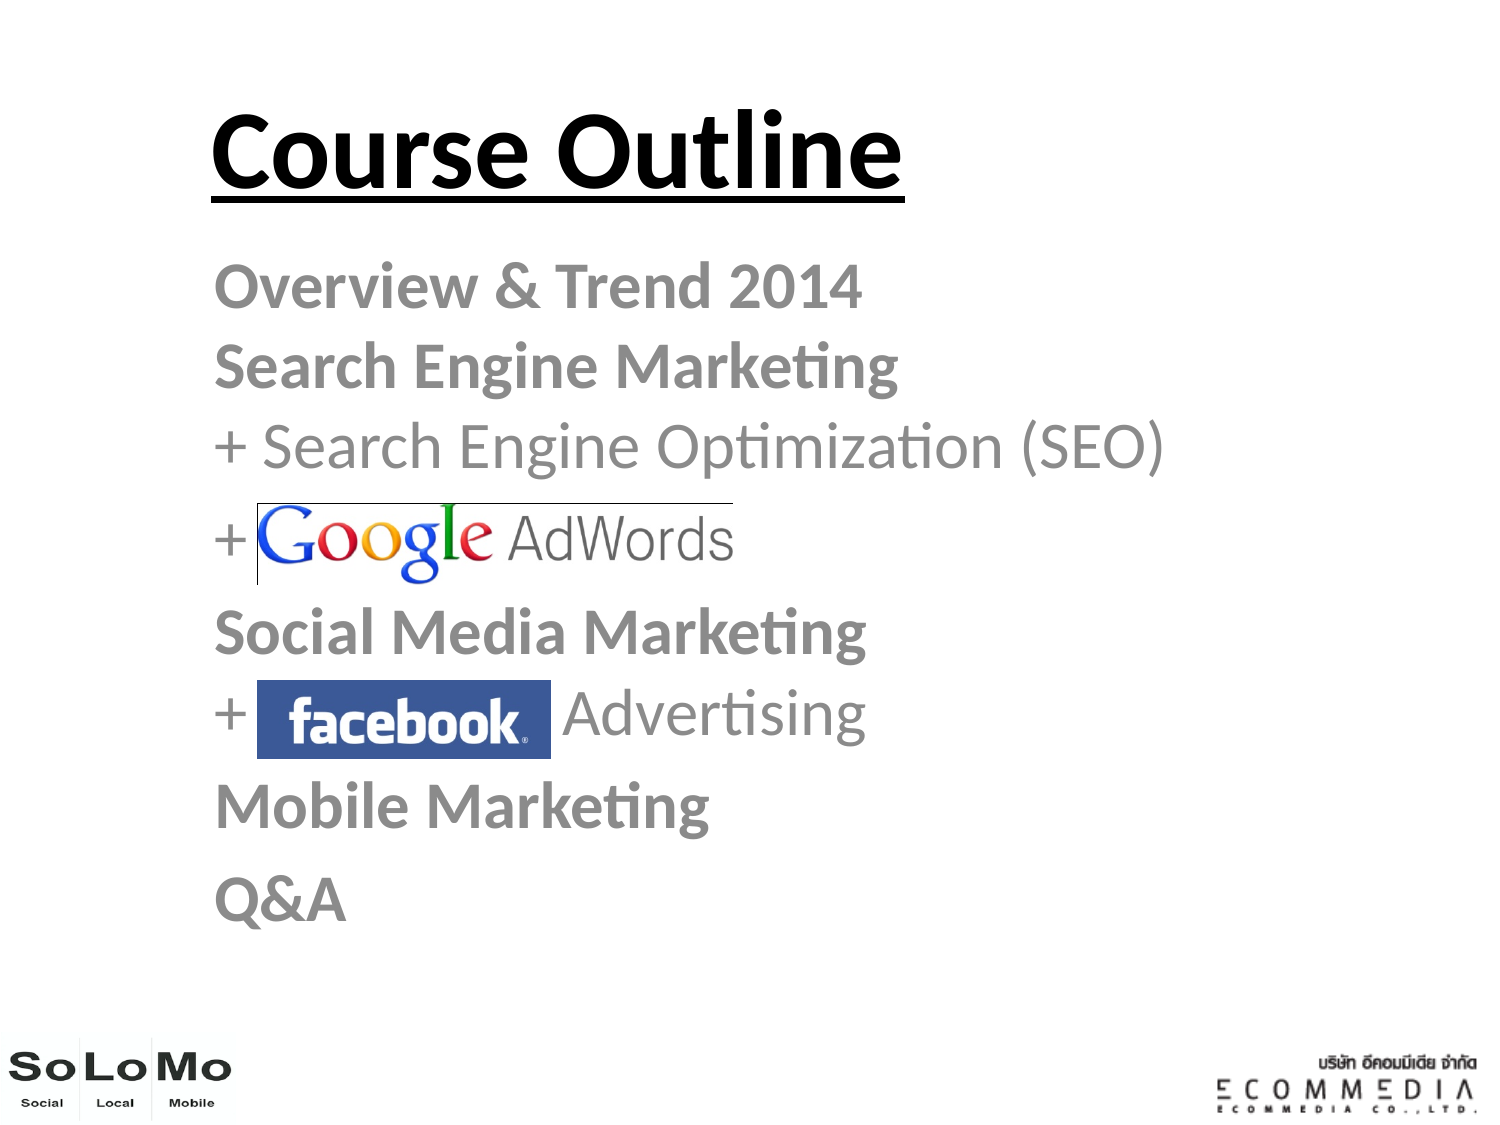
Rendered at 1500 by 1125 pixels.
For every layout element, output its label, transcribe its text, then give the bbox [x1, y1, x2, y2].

picture [1206, 1031, 1489, 1116]
picture [257, 679, 552, 759]
subtitle Overview & Trend 2014 Search Engine Marketing + Search Engine Optimization (SEO) + Social Media Marketing + Advertising Mobile Marketing Q&A [199, 234, 1250, 938]
picture [257, 503, 734, 586]
picture [0, 1031, 237, 1125]
title Course Outline [0, 23, 1196, 265]
